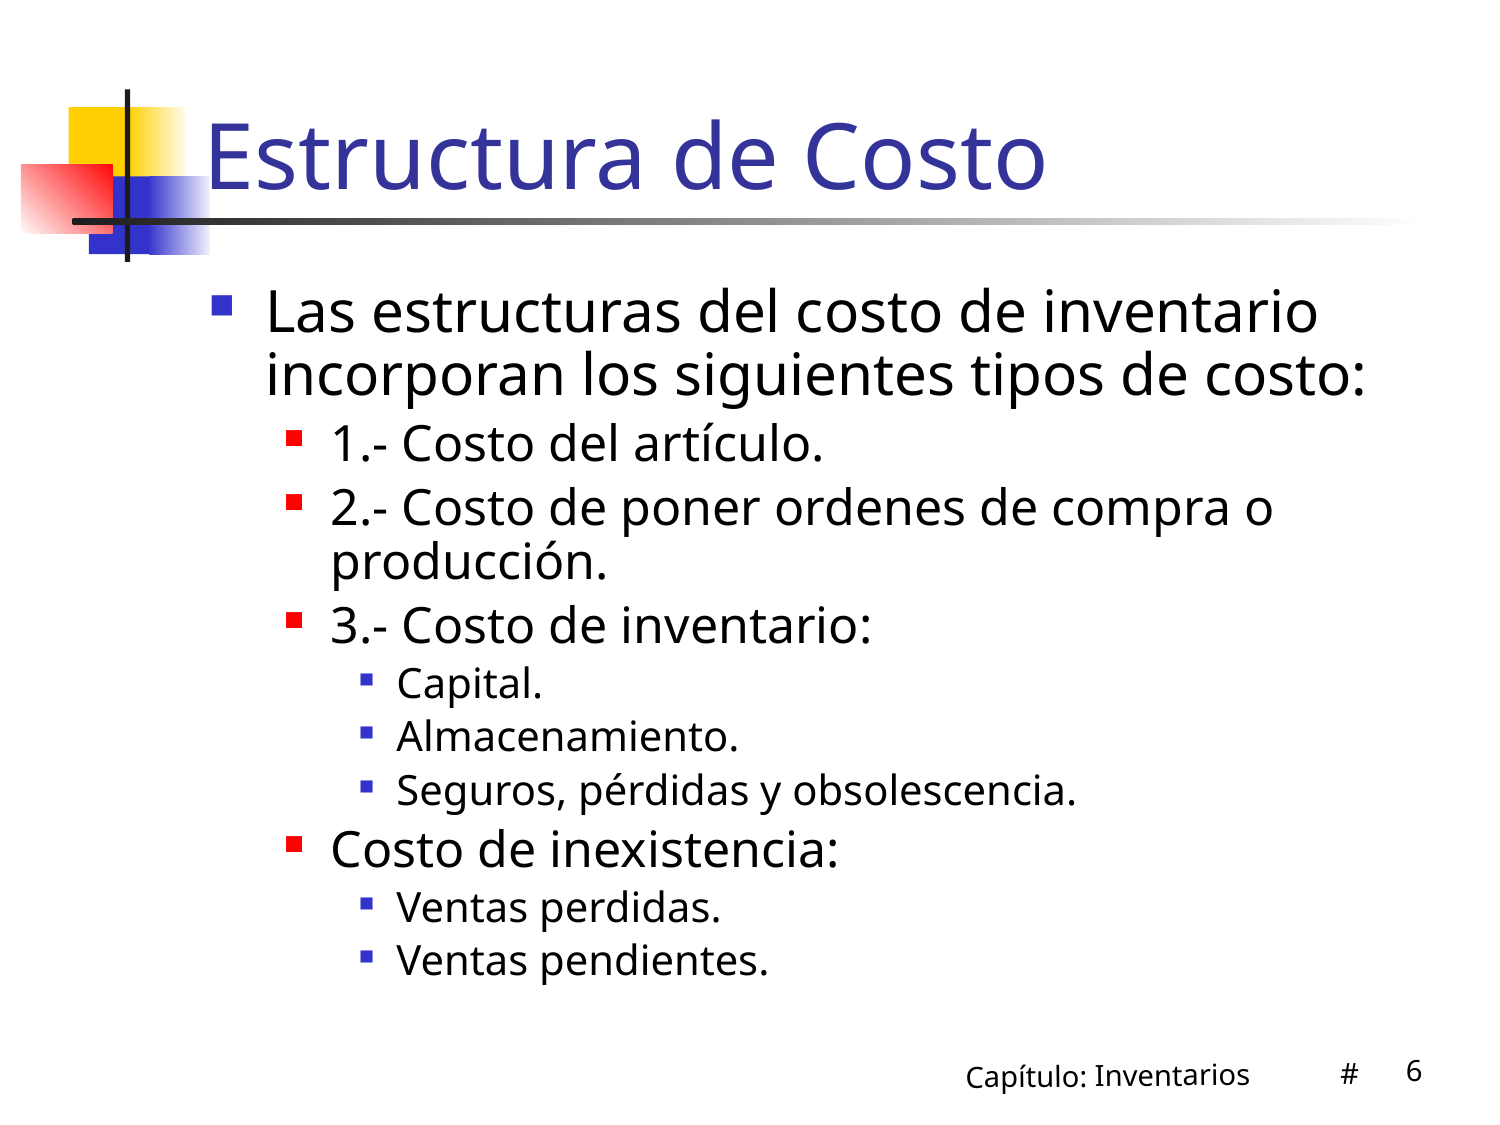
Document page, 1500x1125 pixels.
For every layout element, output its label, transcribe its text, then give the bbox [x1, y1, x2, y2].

list Las estructuras del costo de inventario incorporan los siguientes tipos de costo: 1.- Costo del artículo. 2.- Costo de poner ordenes de compra o producción. 3.- Costo de inventario: Capital. Almacenamiento. Seguros, pérdidas y obsolescencia. Costo de inexistencia: Ventas perdidas. Ventas pendientes. [193, 274, 1470, 1007]
slide_number 6 [1124, 1024, 1438, 1101]
title Estructura de Costo [188, 27, 1468, 216]
footer Capítulo: Inventarios # [923, 1028, 1402, 1108]
